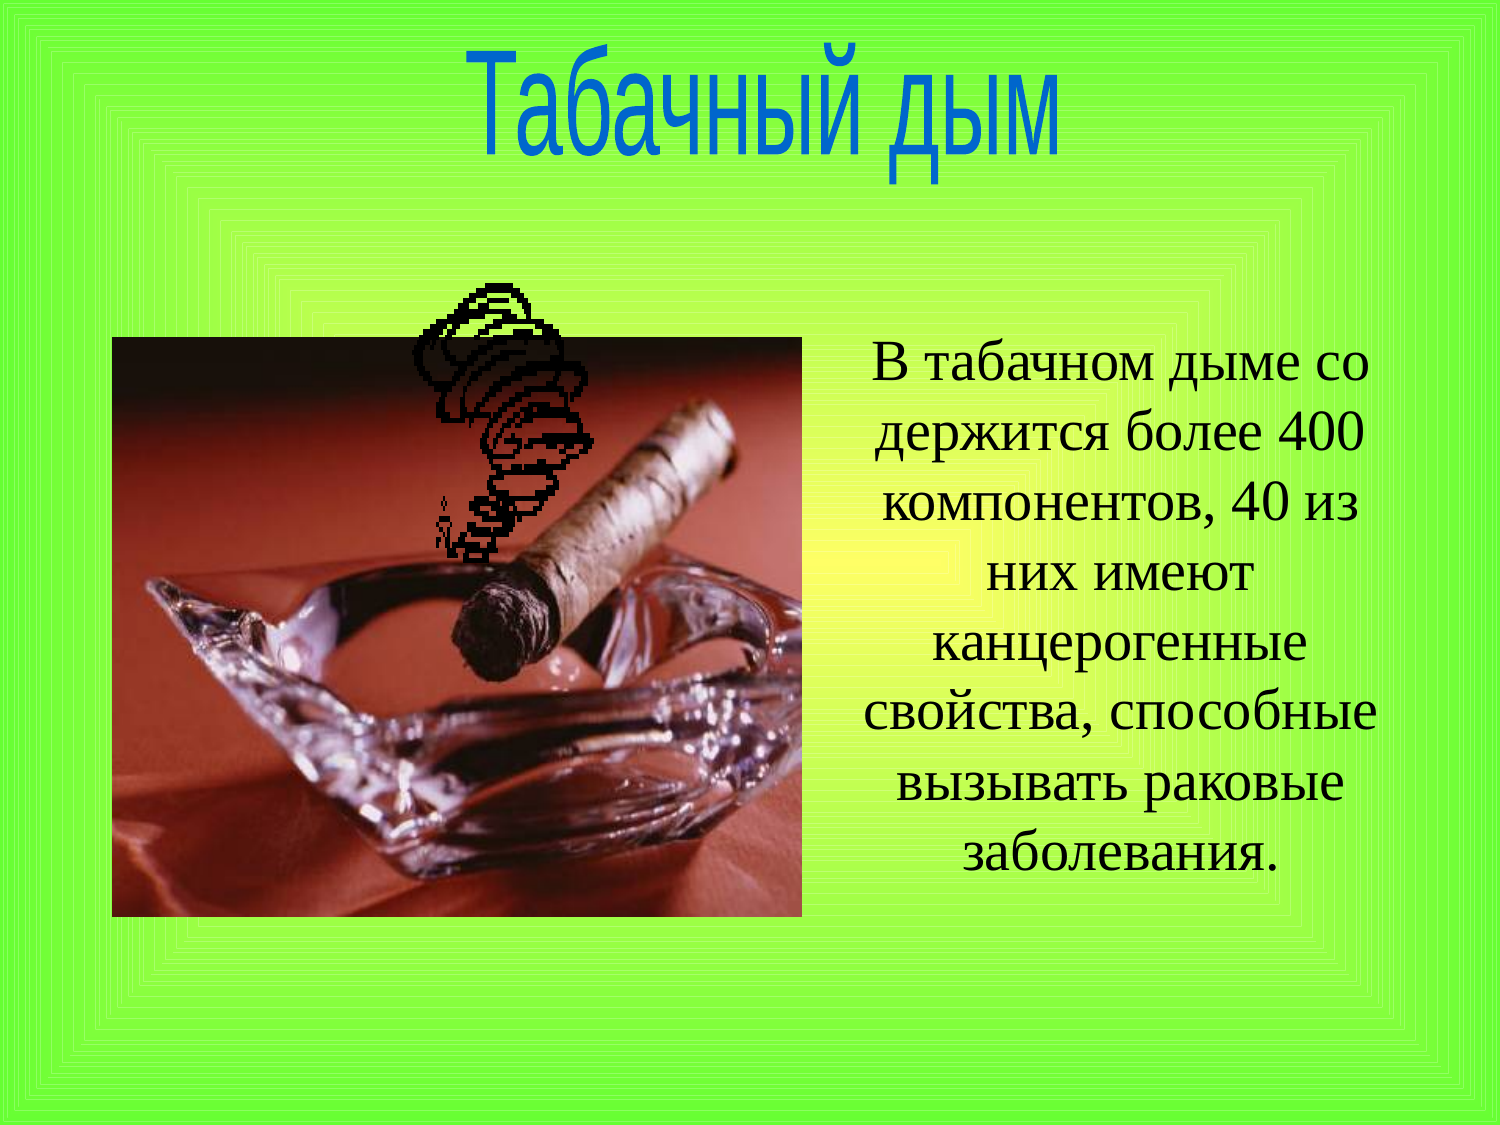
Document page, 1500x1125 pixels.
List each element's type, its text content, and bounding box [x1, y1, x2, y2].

list В табачном дыме со держится более 400 компонентов, 40 из них имеют канцерогенные свойства, способные вызывать раковые заболевания. [761, 314, 1425, 941]
picture [336, 148, 632, 600]
title [75, 45, 1425, 233]
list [111, 337, 802, 918]
